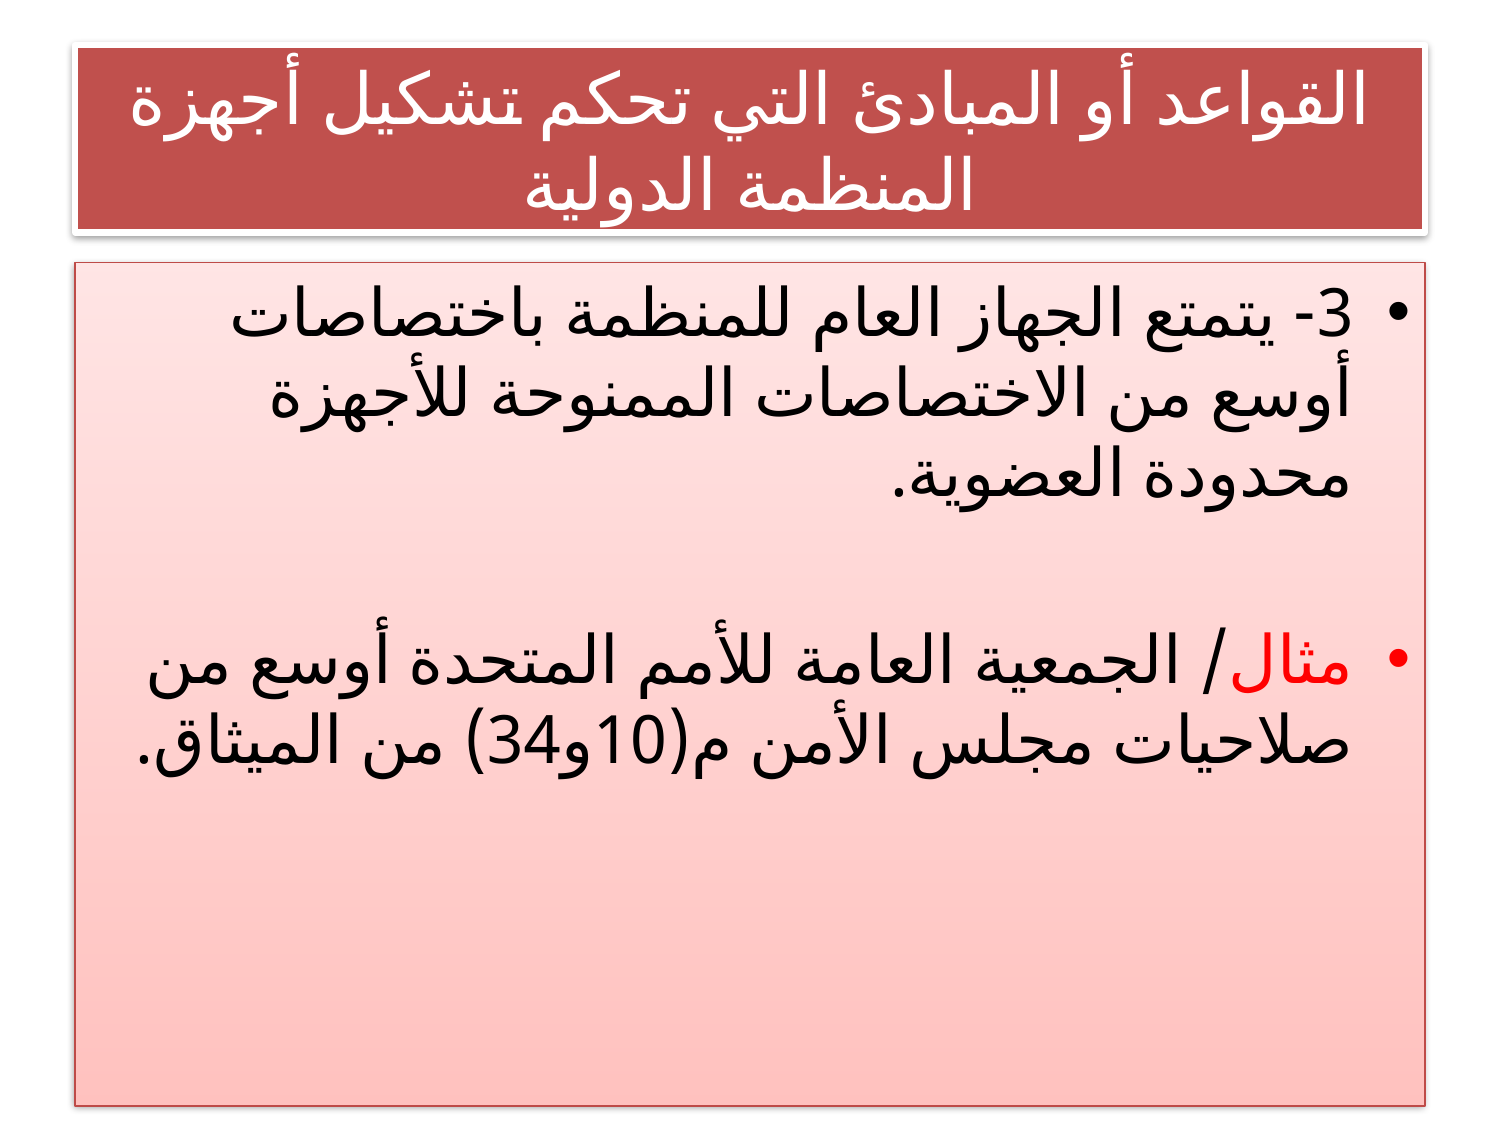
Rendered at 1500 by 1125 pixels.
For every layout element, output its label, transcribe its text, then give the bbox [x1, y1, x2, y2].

list 3- يتمتع الجهاز العام للمنظمة باختصاصات أوسع من الاختصاصات الممنوحة للأجهزة محدودة العضوية. مثال/ الجمعية العامة للأمم المتحدة أوسع من صلاحيات مجلس الأمن م(10و34) من الميثاق. [74, 262, 1426, 1107]
title القواعد أو المبادئ التي تحكم تشكيل أجهزة المنظمة الدولية [72, 42, 1428, 236]
